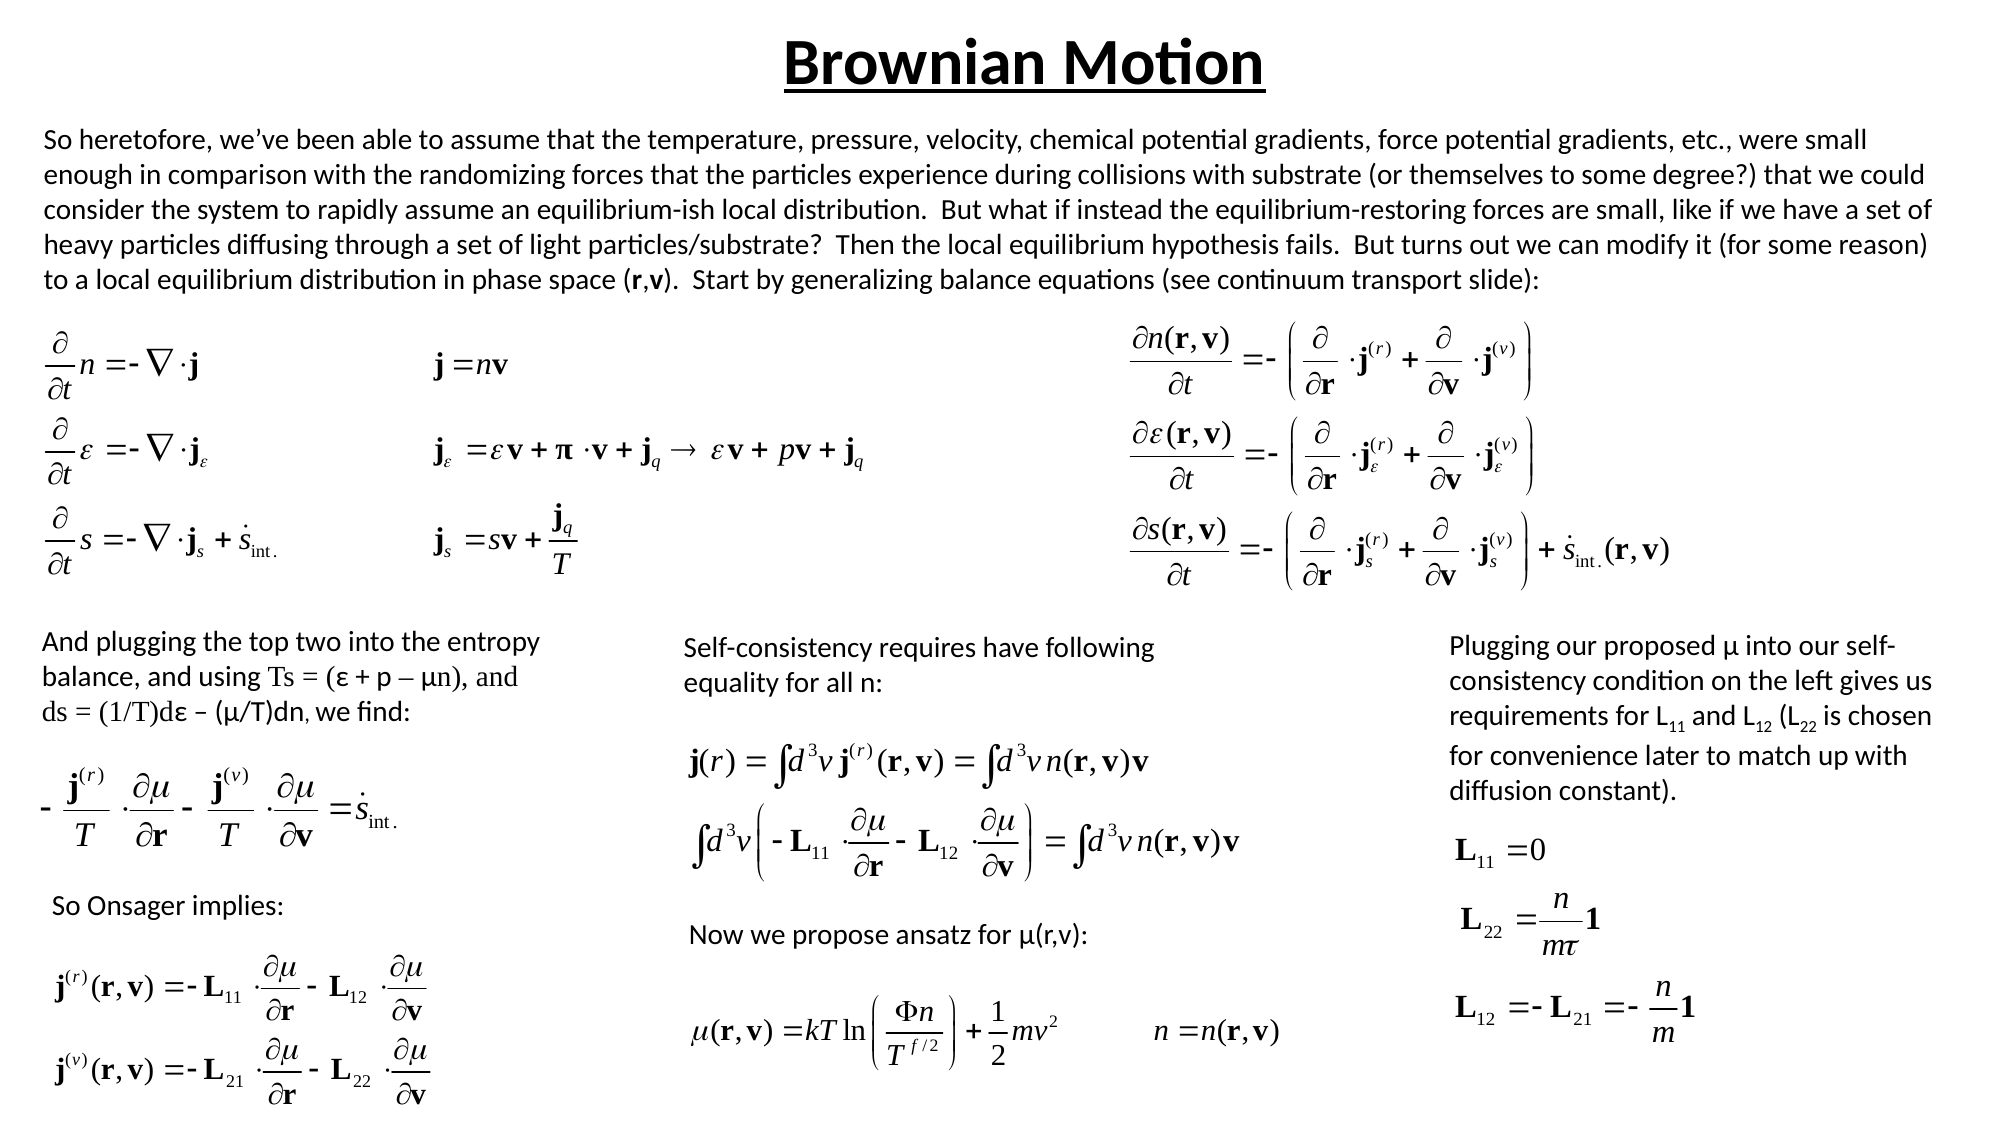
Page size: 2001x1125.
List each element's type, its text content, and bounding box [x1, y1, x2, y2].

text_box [1124, 314, 1676, 598]
text_box So heretofore, we’ve been able to assume that the temperature, pressure, velocity, chemical potential gradients, force potential gradients, etc., were small enough in comparison with the randomizing forces that the particles experience during collisions with substrate (or themselves to some degree?) that we could consider the system to rapidly assume an equilibrium-ish local distribution. But what if instead the equilibrium-restoring forces are small, like if we have a set of heavy particles diffusing through a set of light particles/substrate? Then the local equilibrium hypothesis fails. But turns out we can modify it (for some reason) to a local equilibrium distribution in phase space (r,v). Start by generalizing balance equations (see continuum transport slide): [28, 112, 1950, 303]
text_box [40, 322, 874, 581]
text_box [49, 946, 438, 1111]
text_box Plugging our proposed μ into our self-consistency condition on the left gives us requirements for L11 and L12 (L22 is chosen for convenience later to match up with diffusion constant). [1434, 619, 1968, 814]
text_box Self-consistency requires have following equality for all n: [668, 620, 1183, 706]
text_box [34, 758, 403, 854]
text_box Brownian Motion [544, 19, 1506, 107]
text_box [1450, 827, 1702, 1051]
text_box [682, 732, 1246, 889]
text_box And plugging the top two into the entropy balance, and using Ts = (ε + p – μn), and ds = (1/T)dε – (μ/T)dn, we find: [27, 614, 563, 735]
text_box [685, 990, 1286, 1077]
text_box So Onsager implies: [37, 878, 307, 929]
text_box Now we propose ansatz for μ(r,v): [673, 907, 1104, 958]
